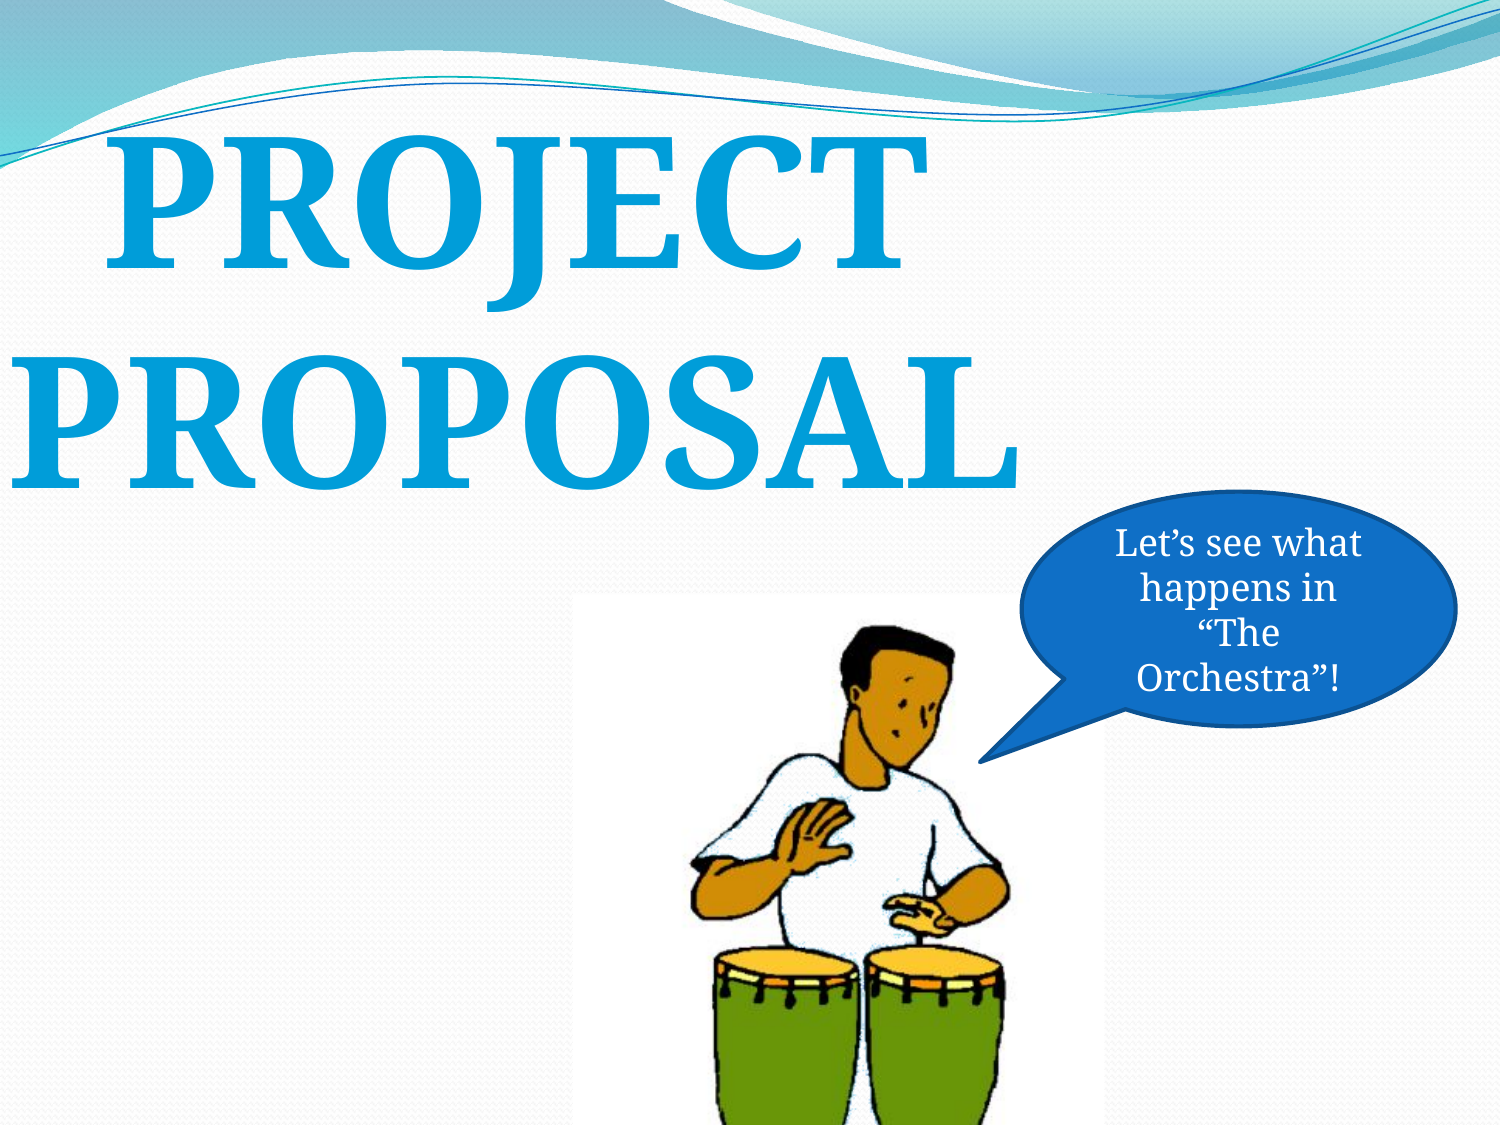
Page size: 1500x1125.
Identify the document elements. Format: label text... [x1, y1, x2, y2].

text_box PROJECT PROPOSAL [0, 78, 1040, 533]
picture [572, 593, 1105, 1125]
text_box Let’s see what happens in “The Orchestra”! [1021, 489, 1458, 729]
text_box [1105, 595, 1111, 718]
